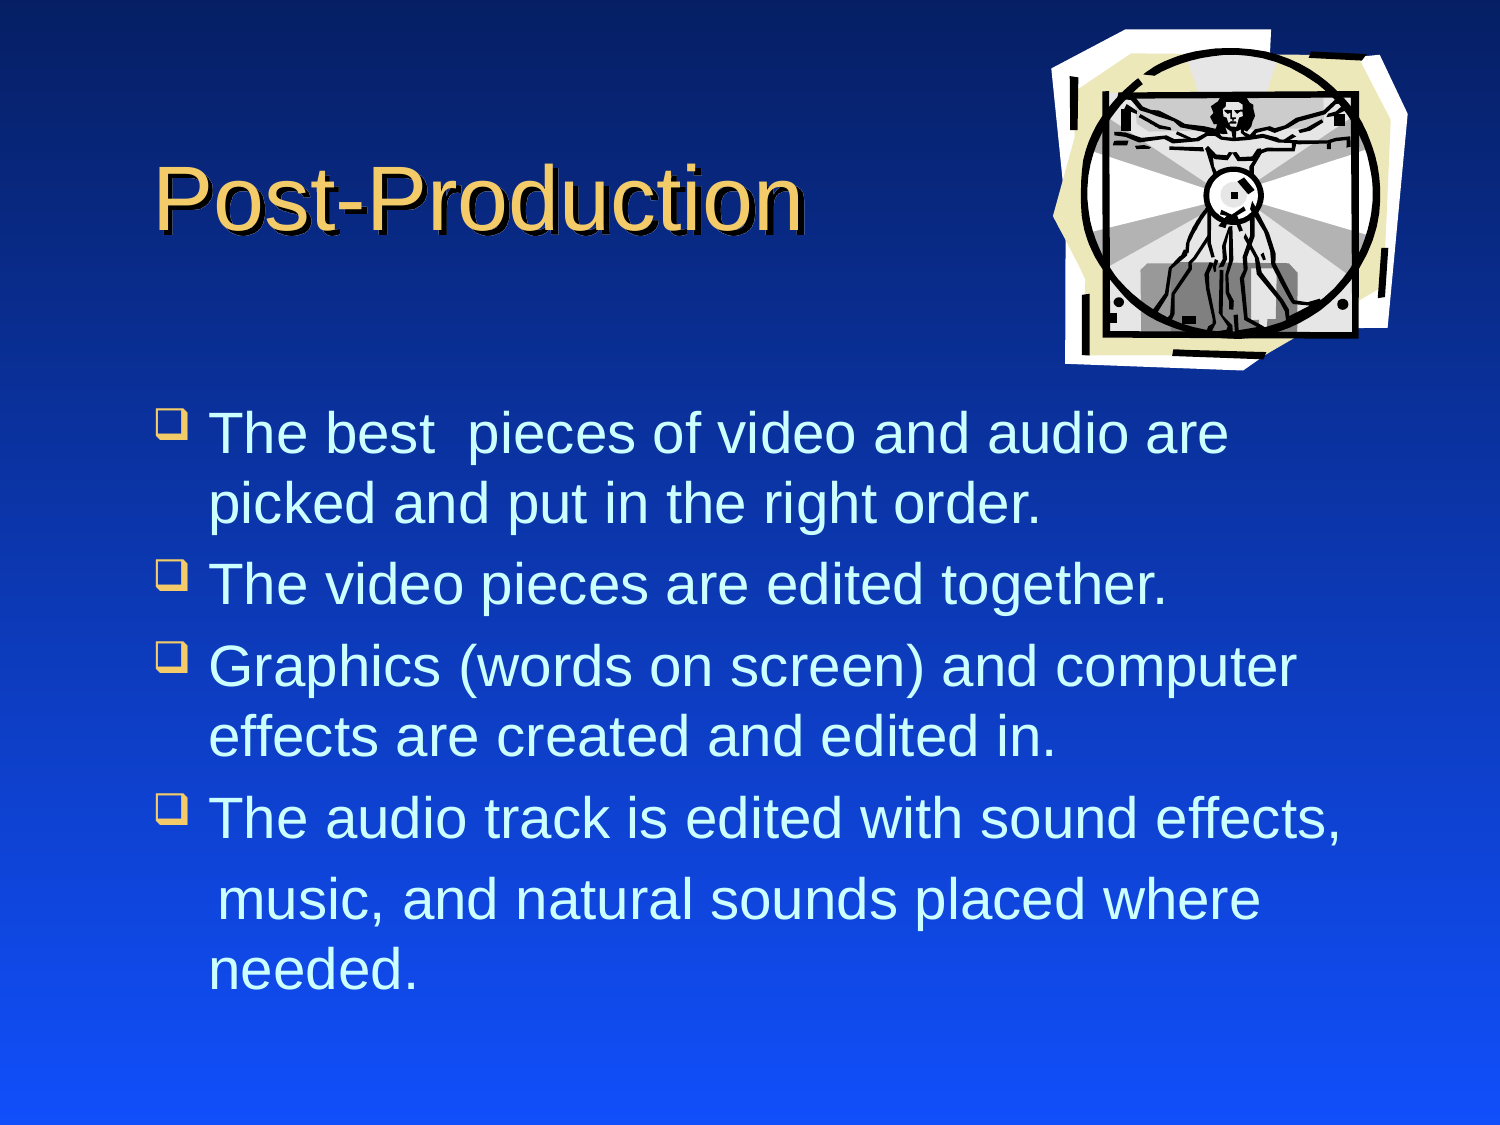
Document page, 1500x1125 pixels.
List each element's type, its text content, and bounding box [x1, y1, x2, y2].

title Post-Production [136, 99, 1045, 288]
picture [1050, 24, 1413, 376]
list The best pieces of video and audio are picked and put in the right order. The video pieces are edited together. Graphics (words on screen) and computer effects are created and edited in. The audio track is edited with sound effects, music, and natural sounds placed where needed. [136, 386, 1417, 1063]
